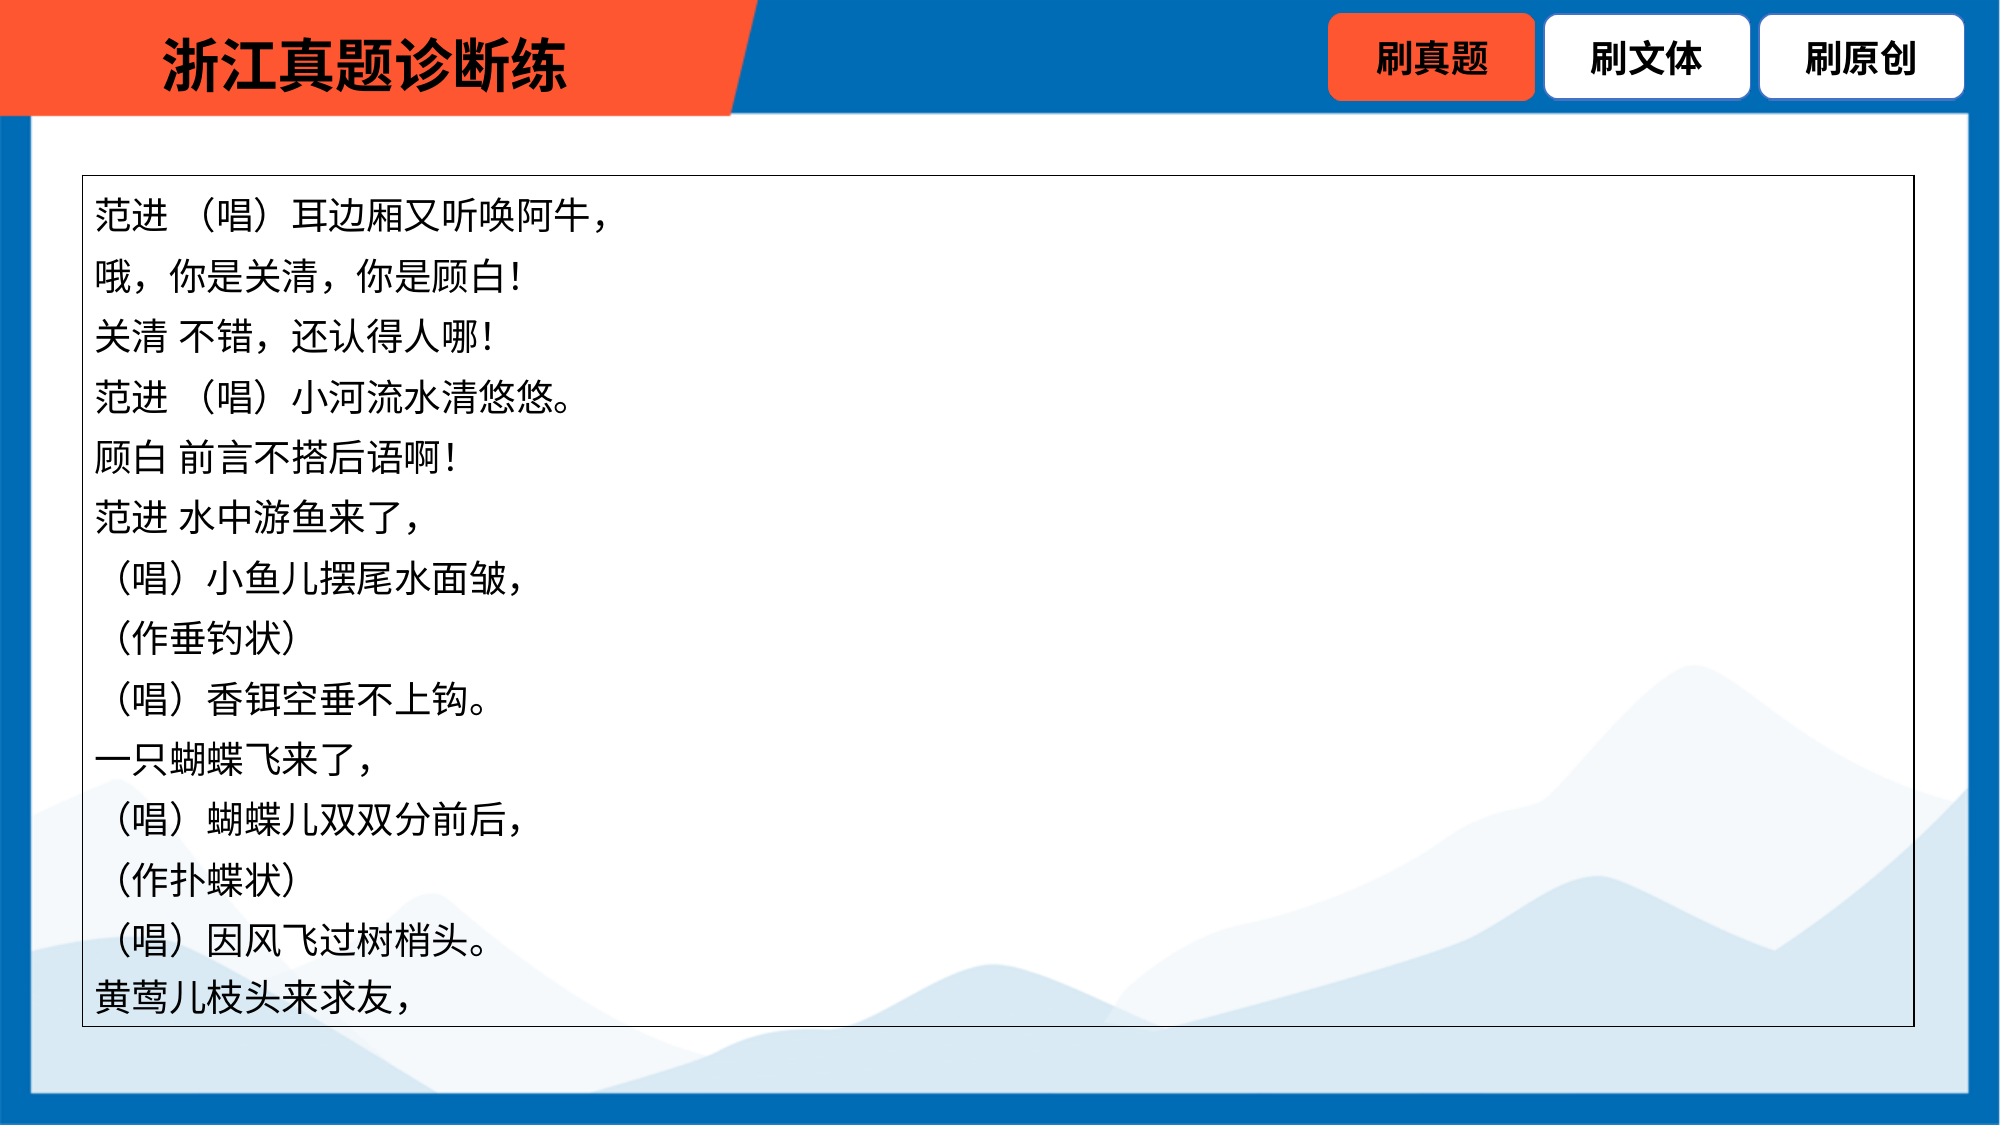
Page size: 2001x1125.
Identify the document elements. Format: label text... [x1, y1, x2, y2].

picture [0, 0, 2000, 1125]
table_header 范进 （唱）耳边厢又听唤阿牛， 哦，你是关清，你是顾白！ 关清 不错，还认得人哪！ 范进 （唱）小河流水清悠悠。 顾白 前言不搭后语啊！ 范进 水中游鱼来了， （唱）小鱼儿摆尾水面皱， （作垂钓状） （唱）香铒空垂不上钩。 一只蝴蝶飞来了， （唱）蝴蝶儿双双分前后， （作扑蝶状） （唱）因风飞过树梢头。 黄莺儿枝头来求友， [83, 176, 1913, 1026]
